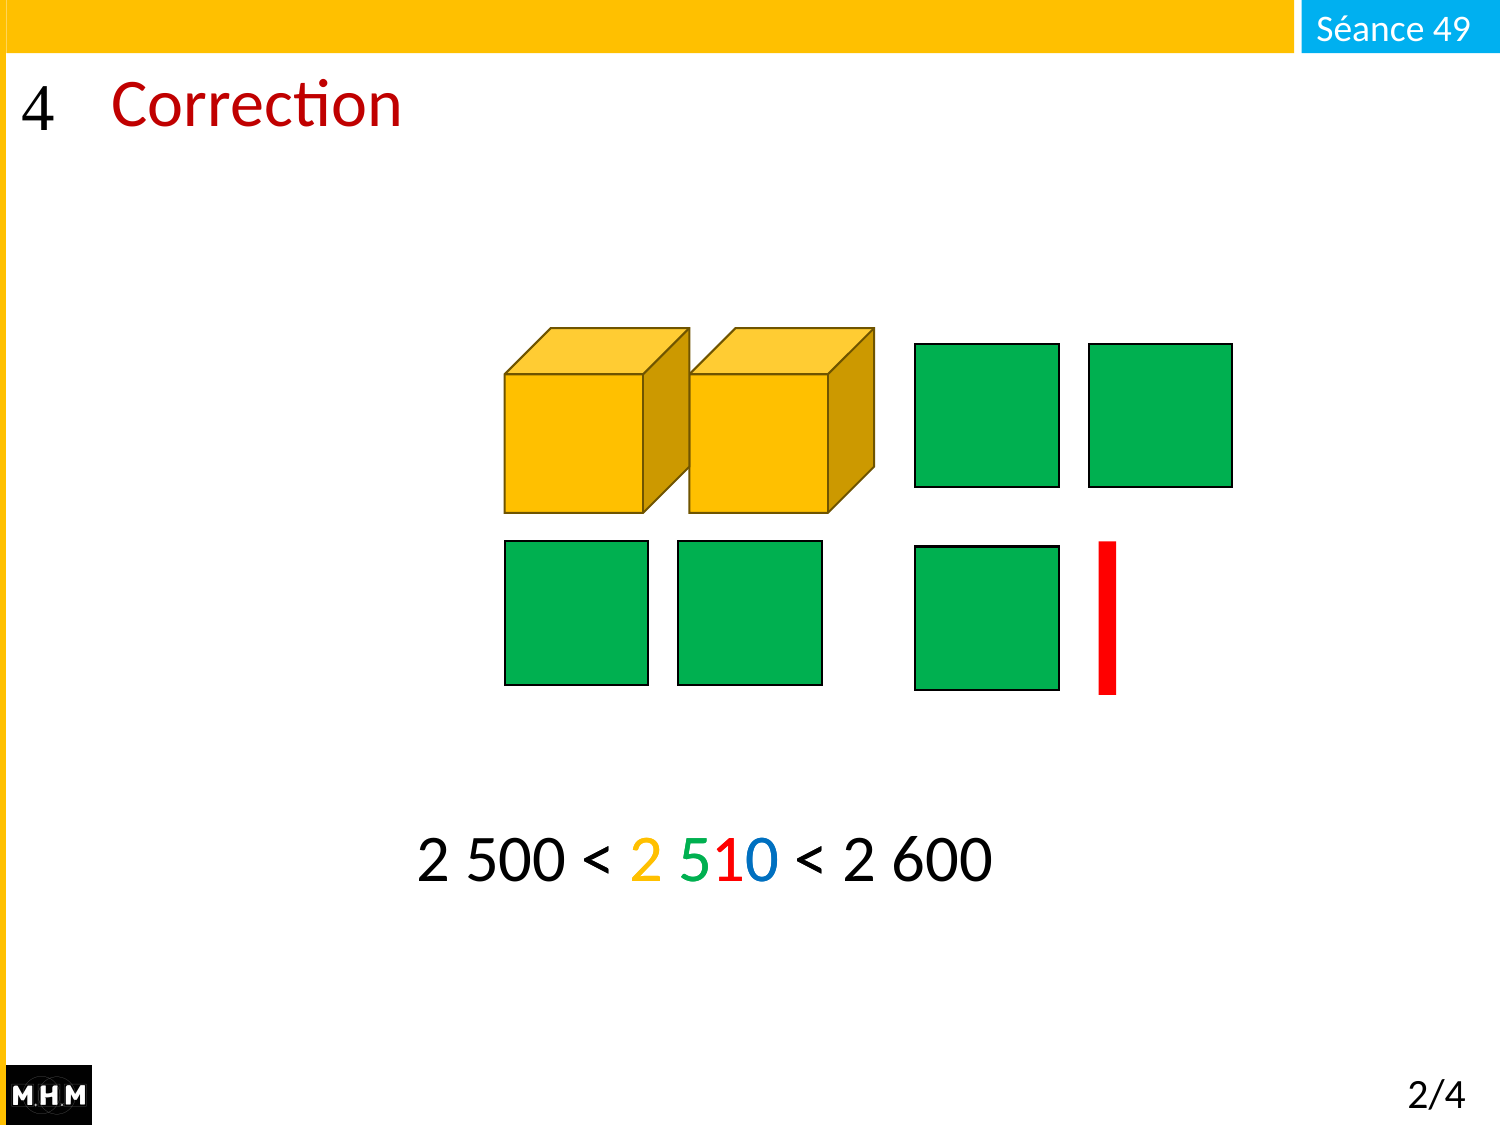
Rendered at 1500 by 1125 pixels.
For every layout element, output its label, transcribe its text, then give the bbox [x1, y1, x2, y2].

text_box 2 500 < 2 510 < 2 600 [401, 807, 1038, 902]
list 2/4 [1373, 1064, 1500, 1125]
text_box [677, 540, 823, 686]
text_box [688, 327, 876, 514]
text_box [914, 343, 1060, 488]
text_box [504, 540, 649, 686]
title Correction [96, 60, 1391, 150]
text_box [503, 327, 691, 514]
text_box [1088, 343, 1233, 488]
text_box [914, 545, 1060, 691]
picture [6, 1065, 92, 1125]
text_box [1098, 540, 1117, 696]
